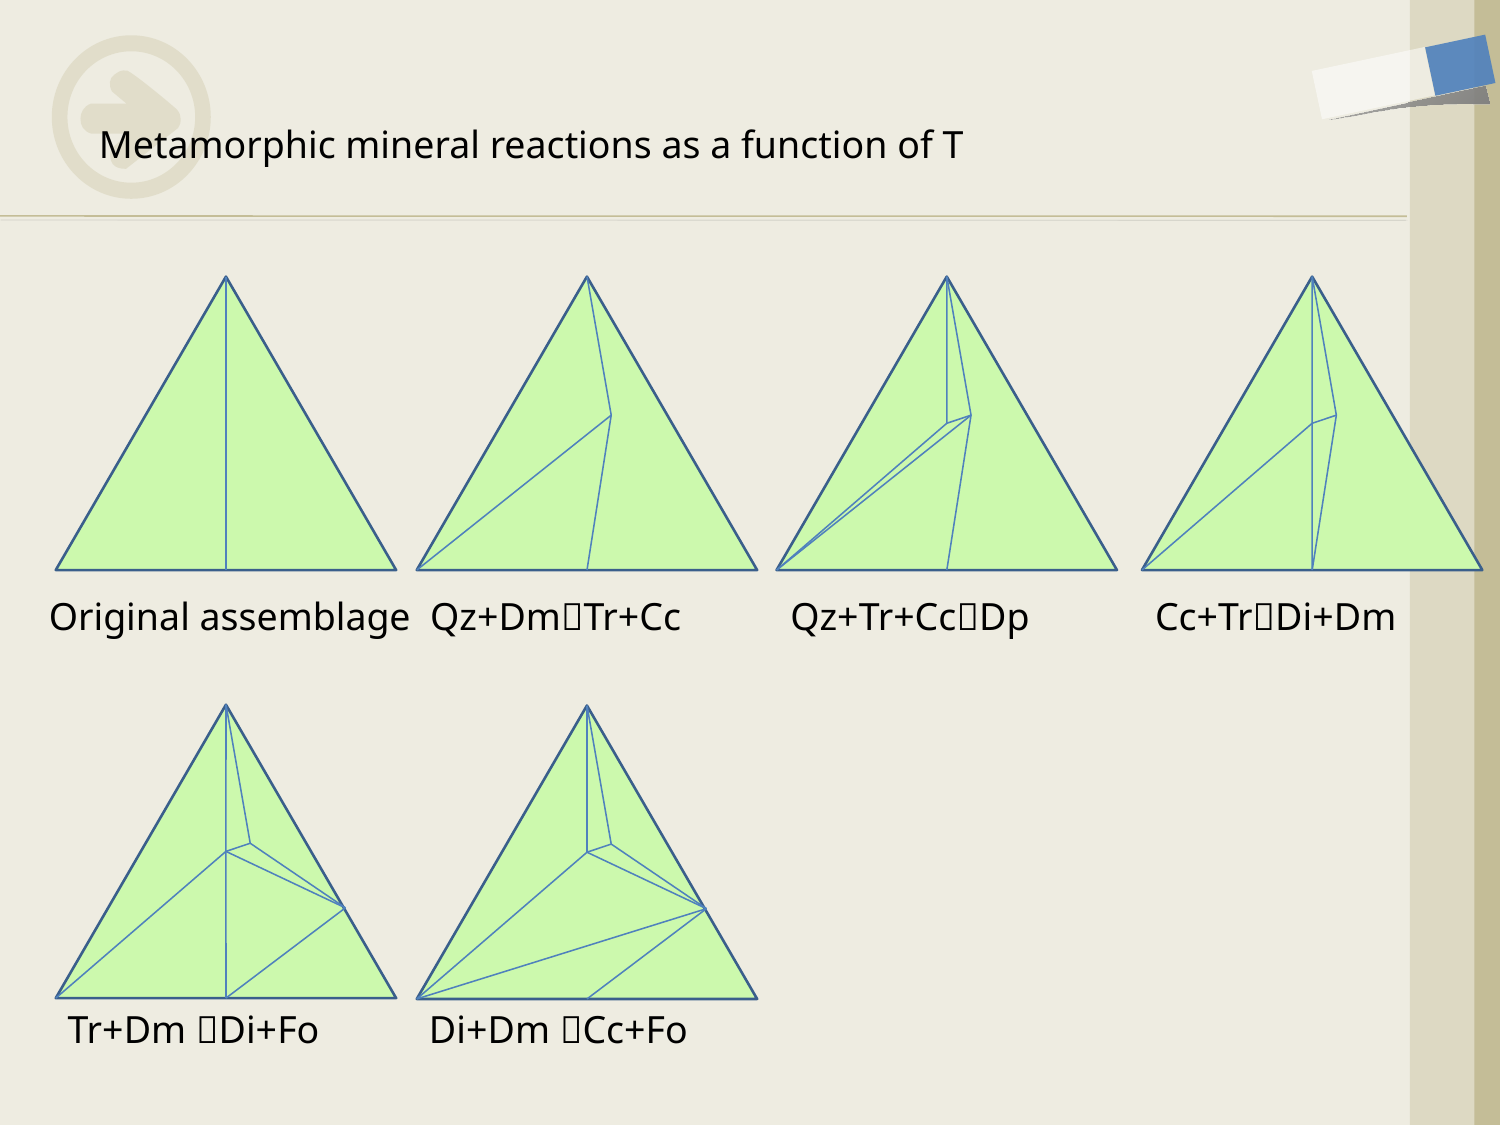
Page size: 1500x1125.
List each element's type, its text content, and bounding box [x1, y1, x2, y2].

text_box [1227, 289, 1303, 420]
text_box [354, 922, 398, 1000]
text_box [953, 414, 972, 424]
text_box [1313, 276, 1337, 411]
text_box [249, 842, 346, 849]
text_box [586, 851, 707, 909]
text_box [502, 718, 578, 848]
text_box [618, 327, 759, 572]
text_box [227, 851, 346, 909]
text_box [507, 287, 579, 411]
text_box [586, 920, 707, 1000]
text_box Qz+DmTr+Cc [426, 585, 697, 646]
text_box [776, 423, 947, 571]
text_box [1311, 414, 1337, 571]
text_box Cc+TrDi+Dm [1140, 585, 1412, 646]
text_box Di+Dm Cc+Fo [414, 1013, 703, 1059]
text_box Metamorphic mineral reactions as a function of T [84, 113, 980, 174]
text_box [586, 276, 612, 413]
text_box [227, 704, 251, 839]
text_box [610, 843, 707, 849]
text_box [588, 705, 612, 840]
text_box [867, 289, 938, 411]
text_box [586, 414, 612, 571]
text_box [948, 276, 972, 411]
text_box Qz+Tr+CcDp [775, 585, 1045, 646]
text_box Original assemblage [34, 585, 426, 646]
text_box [958, 433, 972, 571]
text_box [618, 756, 667, 840]
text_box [416, 908, 579, 1000]
text_box [54, 275, 398, 572]
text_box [231, 918, 346, 999]
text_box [231, 842, 246, 848]
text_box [776, 414, 938, 421]
text_box [141, 717, 217, 848]
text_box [1141, 423, 1303, 571]
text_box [416, 851, 579, 906]
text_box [55, 851, 218, 999]
text_box [257, 755, 306, 839]
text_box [592, 843, 607, 848]
text_box Tr+Dm Di+Fo [52, 1008, 335, 1059]
text_box [718, 928, 759, 1001]
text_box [416, 414, 579, 571]
text_box [1343, 327, 1484, 572]
text_box [979, 329, 1119, 572]
